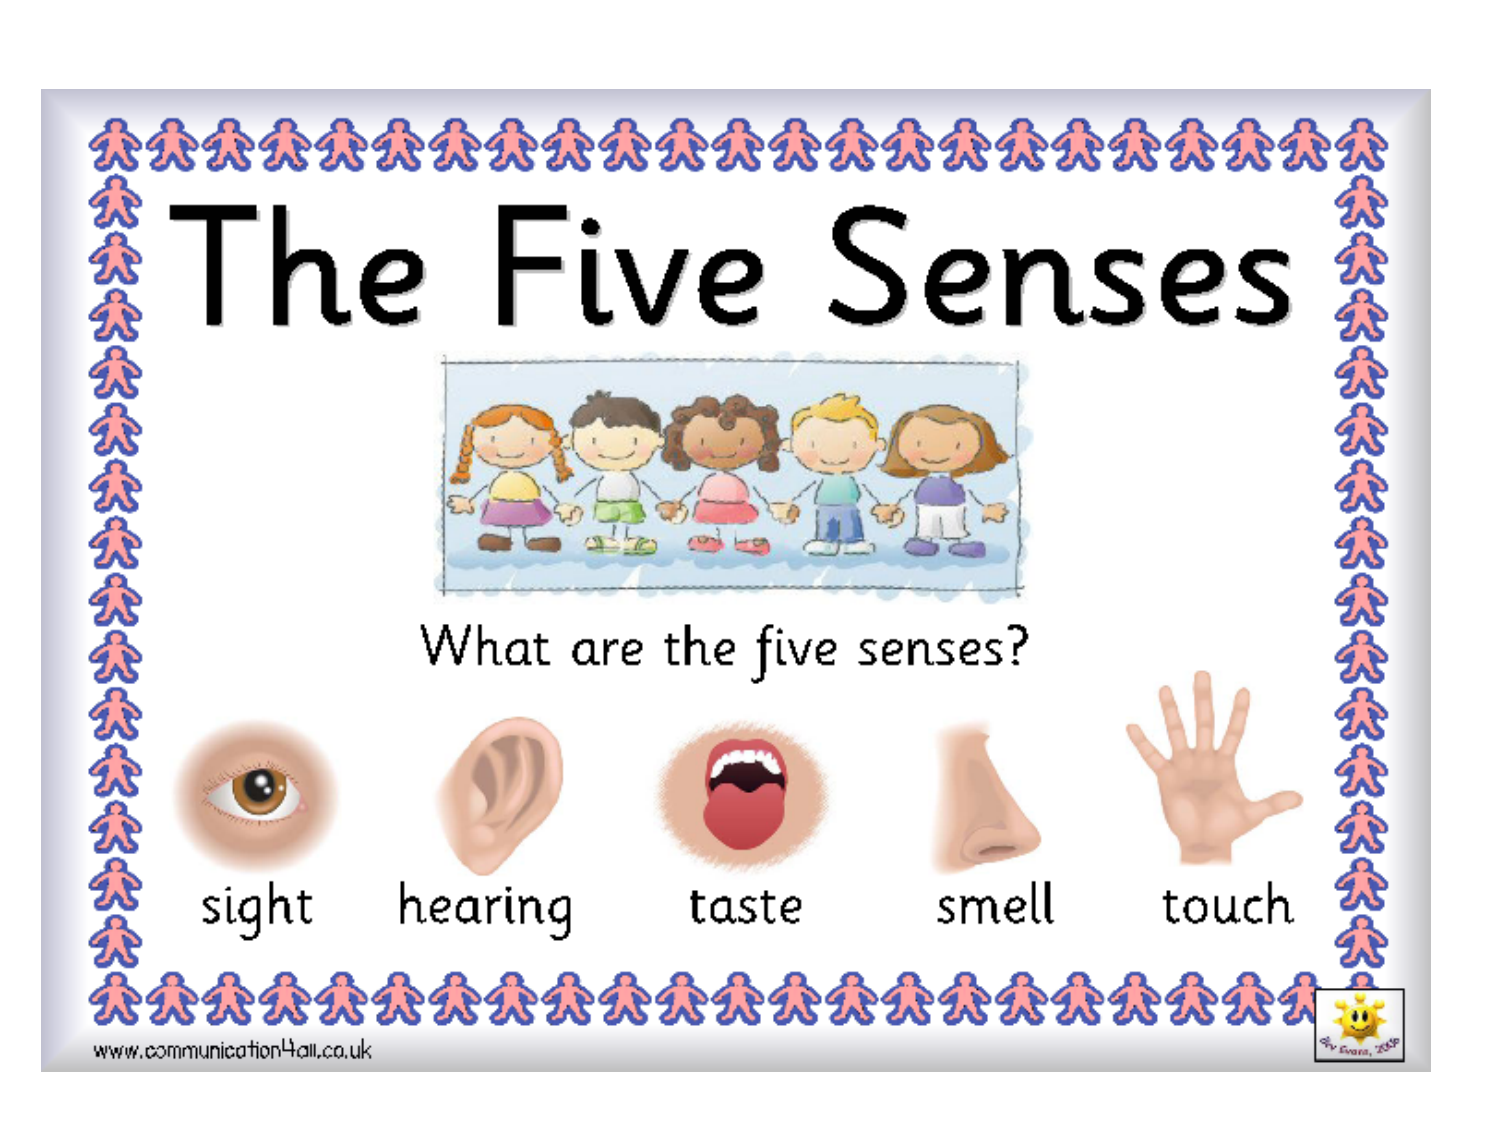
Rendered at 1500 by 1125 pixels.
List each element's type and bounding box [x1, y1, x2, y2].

picture [40, 89, 1431, 1072]
